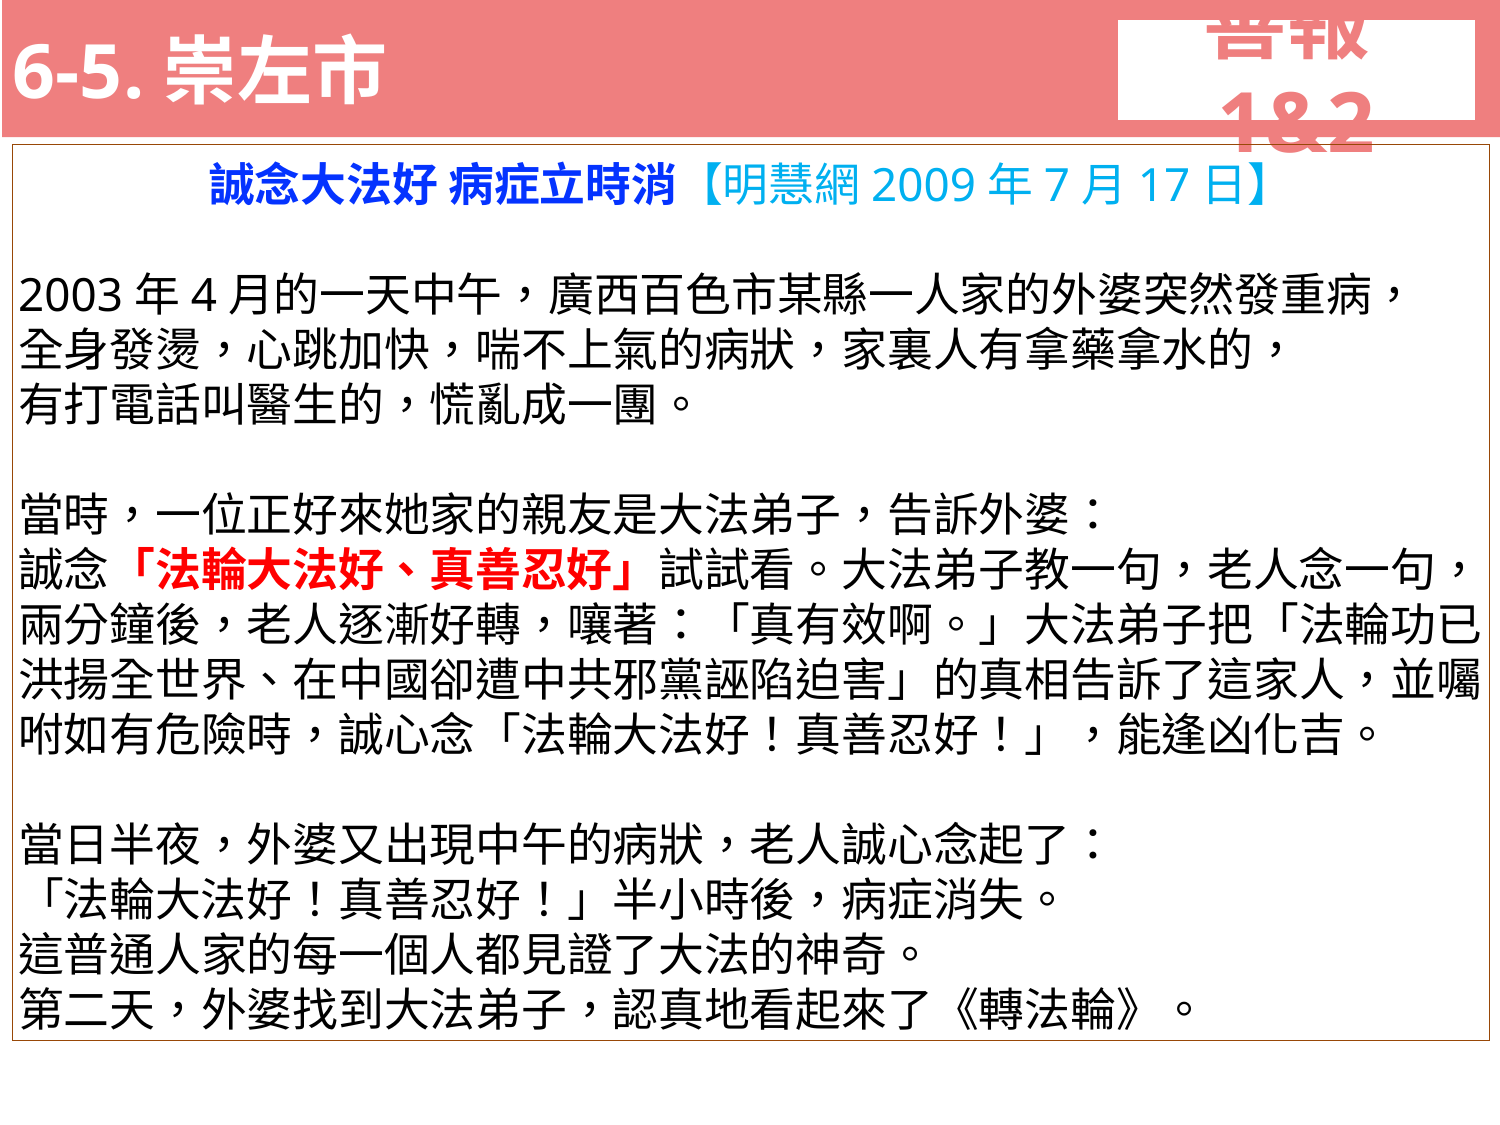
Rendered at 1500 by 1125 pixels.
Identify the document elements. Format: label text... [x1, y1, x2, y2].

text_box 誠念大法好 病症立時消【明慧網2009年7月17日】 2003年4月的一天中午，廣西百色市某縣一人家的外婆突然發重病， 全身發燙，心跳加快，喘不上氣的病狀，家裏人有拿藥拿水的， 有打電話叫醫生的，慌亂成一團。 當時，一位正好來她家的親友是大法弟子，告訴外婆： 誠念「法輪大法好、真善忍好」試試看。大法弟子教一句，老人念一句，兩分鐘後，老人逐漸好轉，嚷著：「真有效啊。」大法弟子把「法輪功已洪揚全世界、在中國卻遭中共邪黨誣陷迫害」的真相告訴了這家人，並囑咐如有危險時，誠心念「法輪大法好！真善忍好！」，能逢凶化吉。 當日半夜，外婆又出現中午的病狀，老人誠心念起了： 「法輪大法好！真善忍好！」半小時後，病症消失。 這普通人家的每一個人都見證了大法的神奇。 第二天，外婆找到大法弟子，認真地看起來了《轉法輪》。 [12, 146, 1490, 1041]
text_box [1, 0, 1500, 138]
